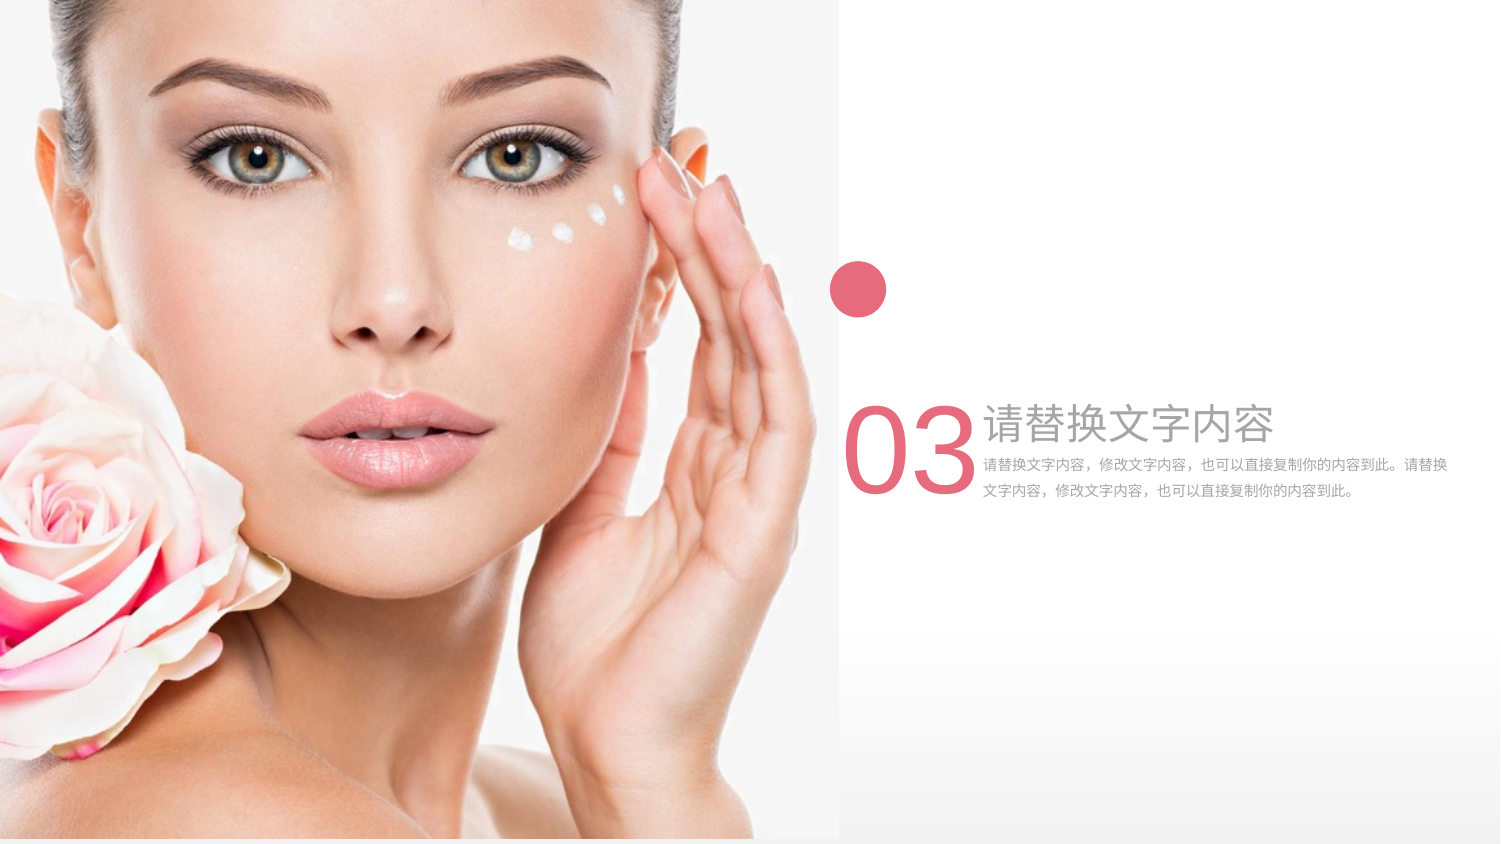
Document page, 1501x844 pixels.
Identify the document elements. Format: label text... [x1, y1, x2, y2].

text_box 请替换文字内容 [982, 382, 1316, 446]
text_box 请替换文字内容，修改文字内容，也可以直接复制你的内容到此。请替换文字内容，修改文字内容，也可以直接复制你的内容到此。 [982, 446, 1448, 500]
text_box [839, 261, 887, 318]
text_box 03 [839, 363, 1014, 525]
picture [0, 0, 839, 839]
